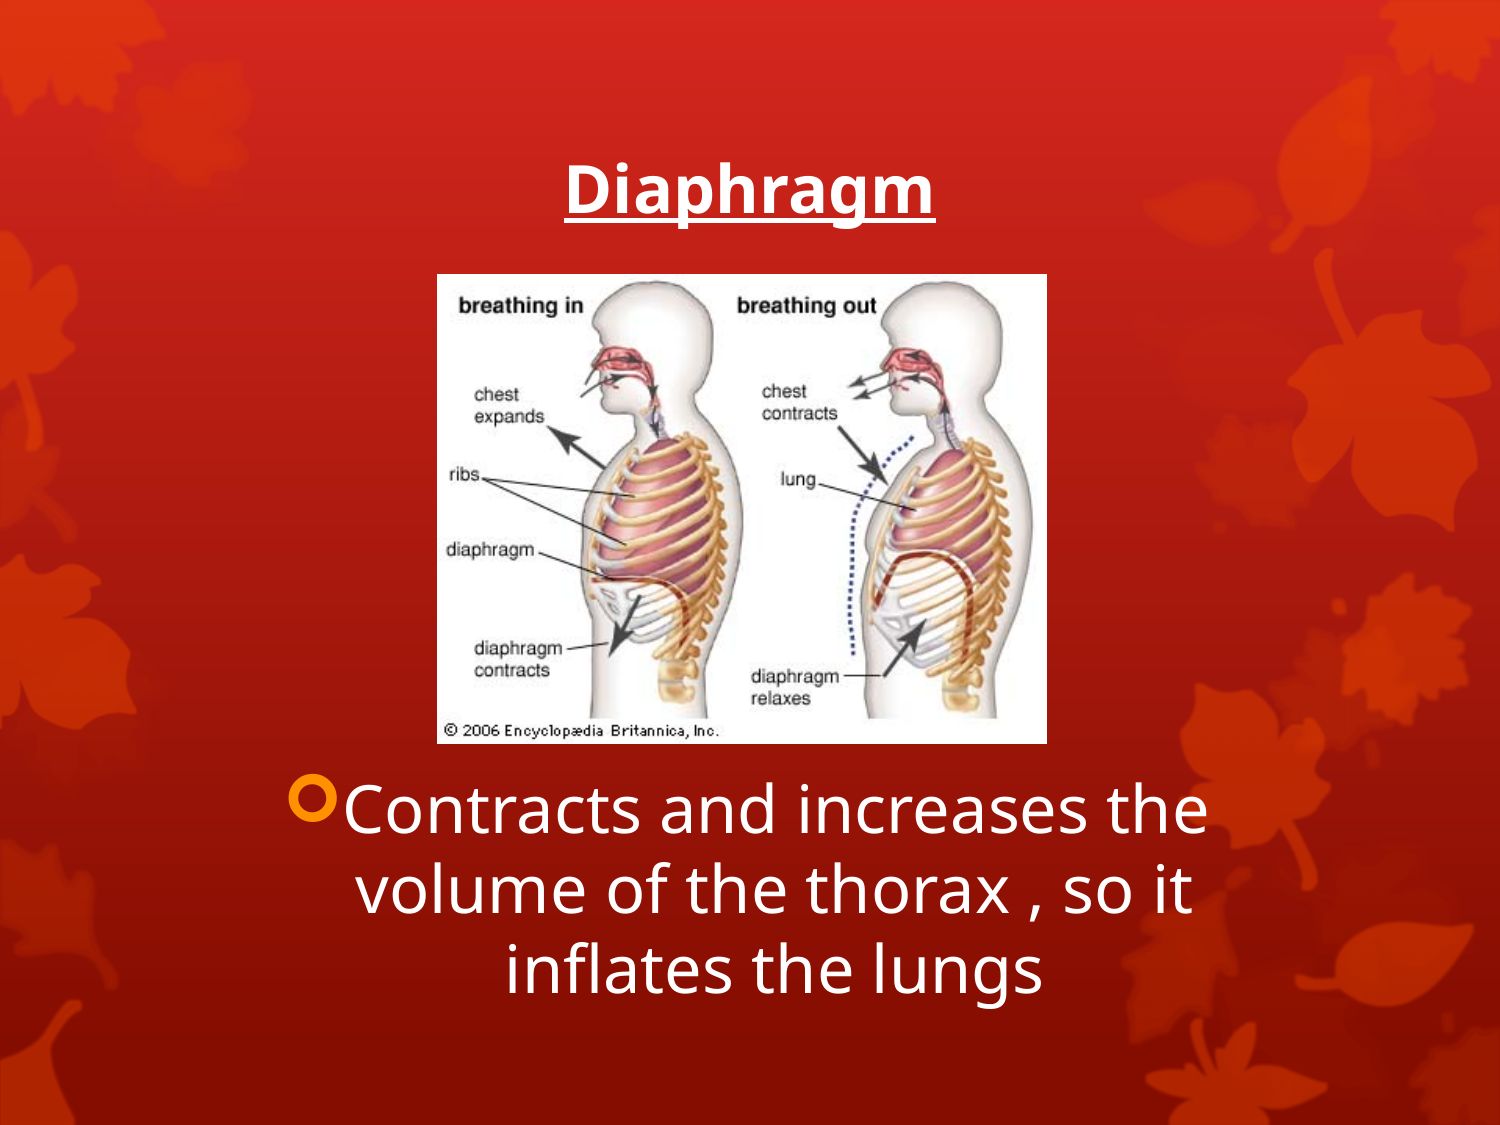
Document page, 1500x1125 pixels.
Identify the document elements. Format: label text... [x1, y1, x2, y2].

list Contracts and increases the volume of the thorax , so it inflates the lungs [162, 675, 1332, 1099]
picture [436, 274, 1048, 745]
title Diaphragm [165, 110, 1335, 263]
